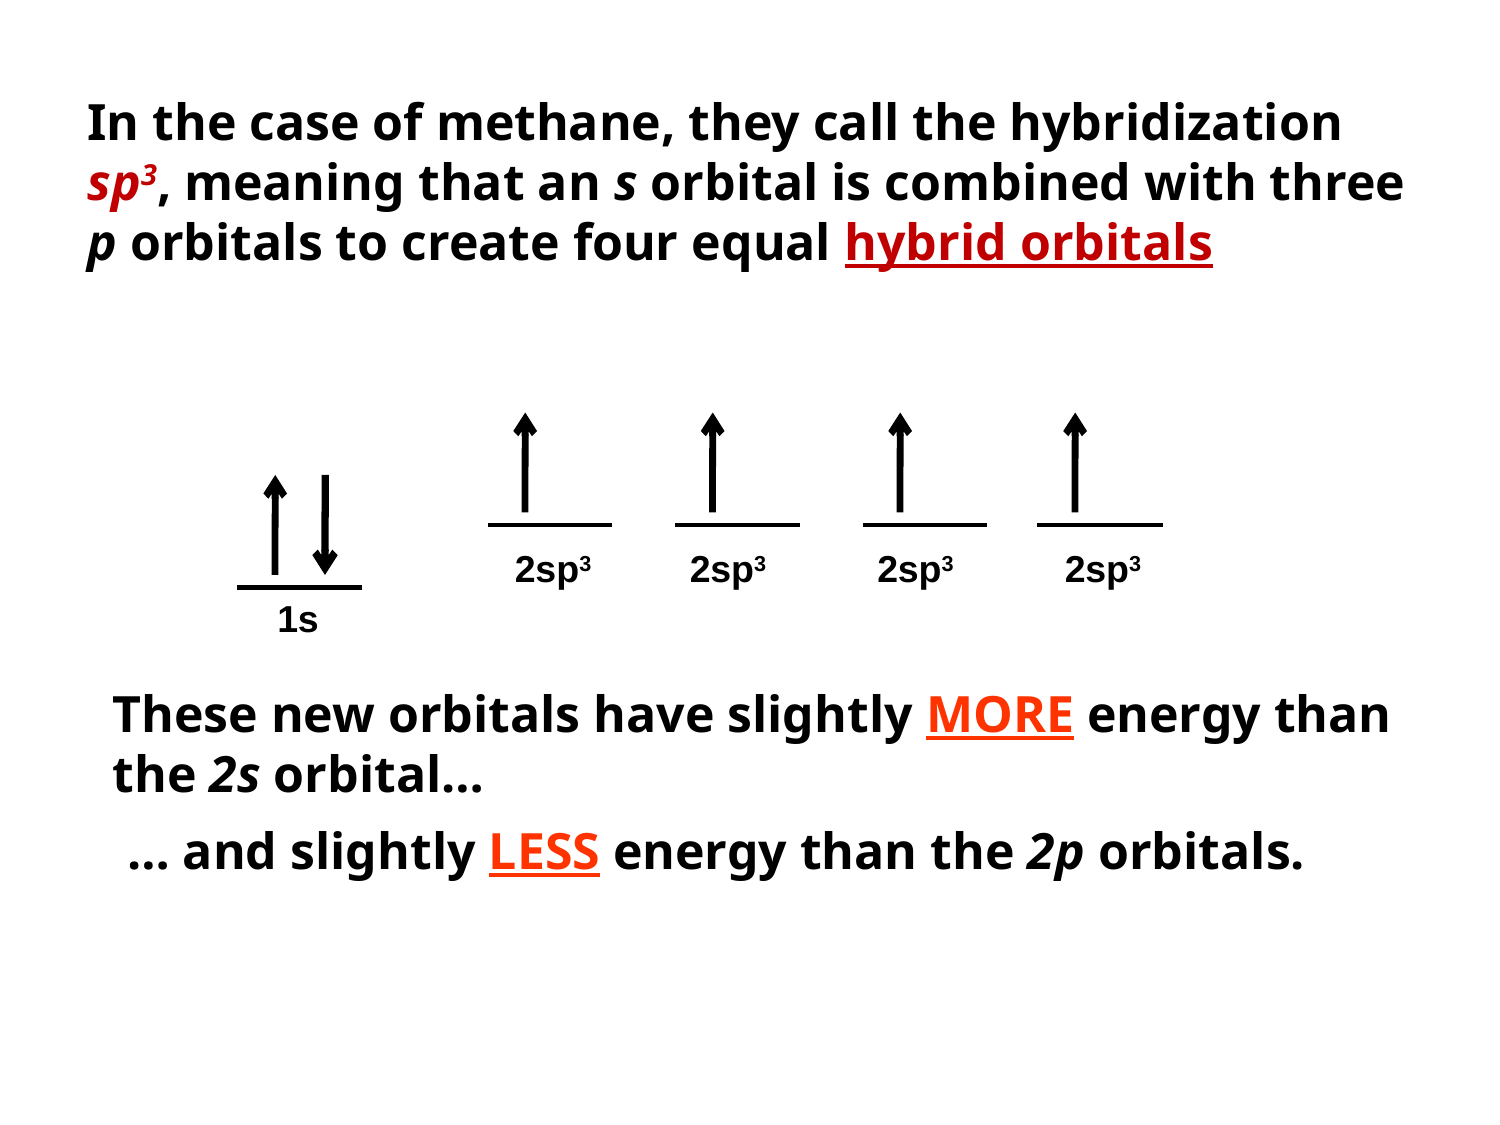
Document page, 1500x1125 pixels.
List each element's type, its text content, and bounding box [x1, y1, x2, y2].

text_box In the case of methane, they call the hybridization sp3, meaning that an s orbital is combined with three p orbitals to create four equal hybrid orbitals. [72, 82, 1421, 278]
text_box 2sp3 [500, 537, 625, 598]
text_box These new orbitals have slightly MORE energy than the 2s orbital… [97, 674, 1407, 810]
text_box 2sp3 [862, 537, 988, 598]
text_box 2sp3 [1050, 537, 1175, 598]
text_box 1s [262, 596, 350, 648]
text_box … and slightly LESS energy than the 2p orbitals. [112, 812, 1403, 948]
text_box 2sp3 [675, 537, 800, 598]
